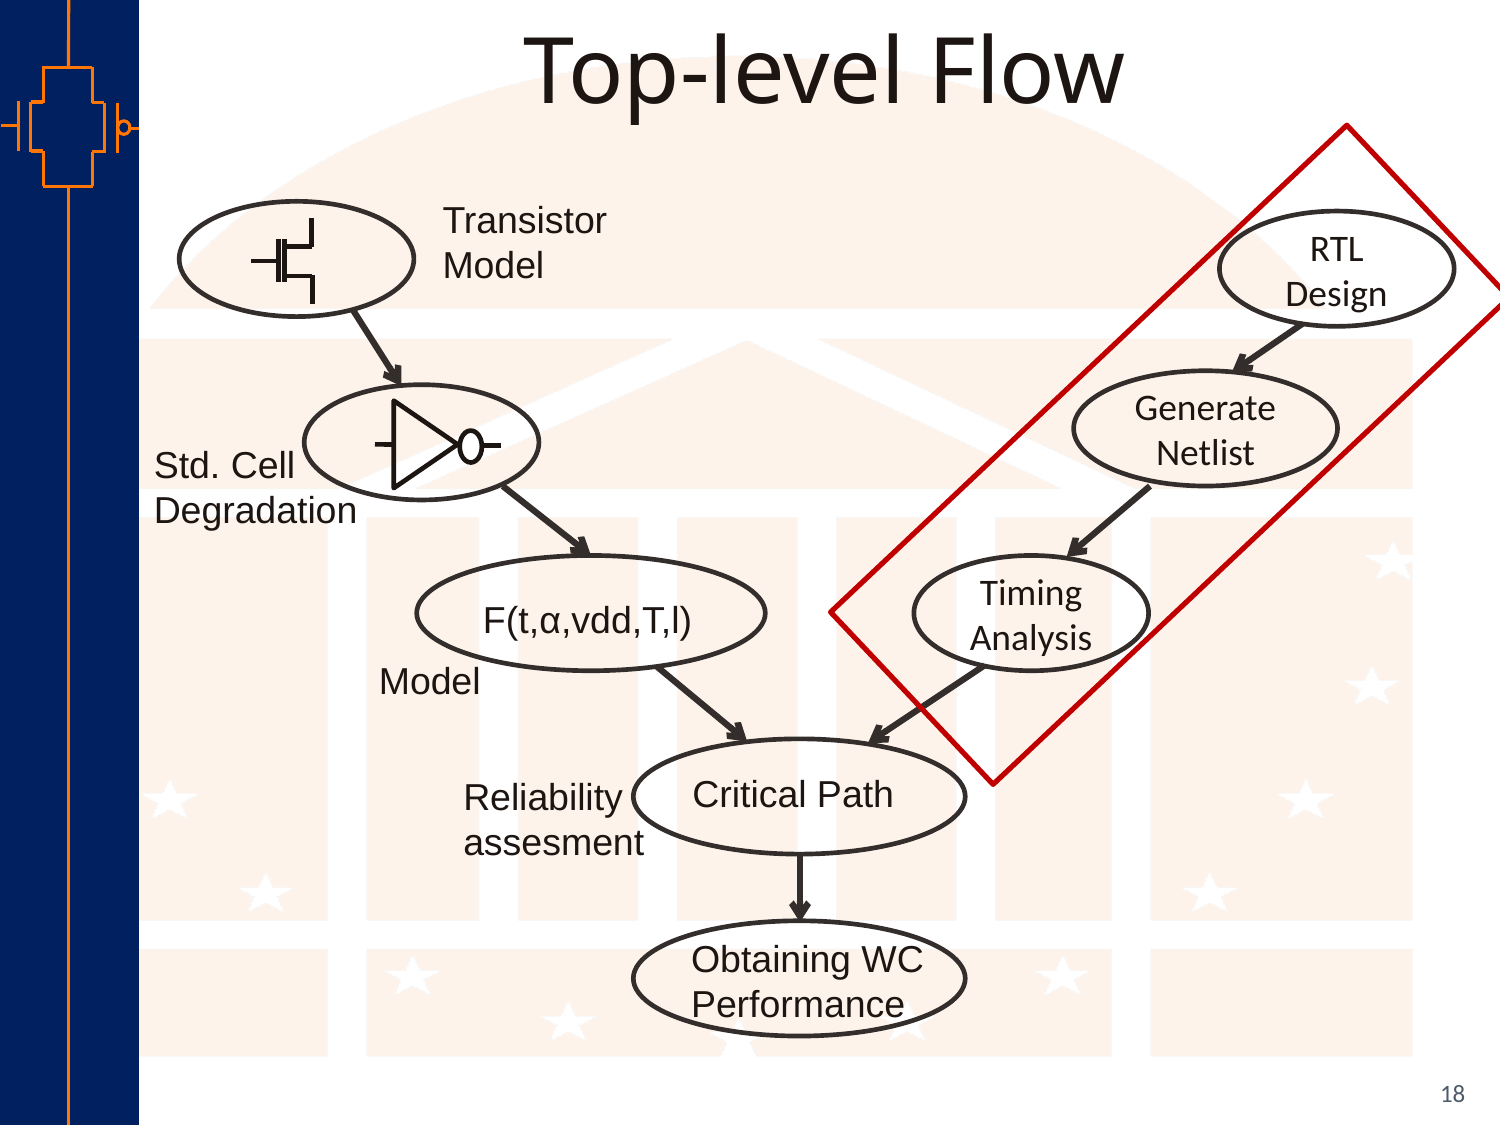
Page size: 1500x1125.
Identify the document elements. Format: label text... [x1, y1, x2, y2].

text_box [829, 124, 1500, 786]
text_box Transistor Model [427, 188, 639, 294]
text_box [717, 919, 795, 927]
text_box [632, 938, 676, 1019]
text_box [1231, 323, 1303, 373]
text_box Model [363, 649, 534, 710]
text_box [796, 919, 882, 927]
title Top-level Flow [149, 0, 1500, 130]
text_box [735, 1033, 863, 1038]
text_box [656, 666, 748, 742]
text_box [534, 649, 731, 673]
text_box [867, 664, 985, 744]
text_box [415, 554, 767, 649]
text_box [458, 429, 483, 464]
text_box [392, 399, 458, 490]
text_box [352, 309, 402, 387]
text_box F(t,α,vdd,T,l) [468, 588, 742, 649]
text_box Critical Path [677, 762, 916, 823]
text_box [251, 217, 313, 305]
text_box Reliability assesment [448, 765, 686, 870]
text_box [177, 200, 416, 318]
text_box [657, 737, 967, 856]
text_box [1066, 485, 1151, 558]
text_box Std. Cell Degradation [138, 433, 391, 538]
text_box [304, 383, 541, 502]
text_box Obtaining WC Performance [676, 927, 982, 1033]
slide_number 18 [1425, 1062, 1488, 1123]
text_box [502, 485, 592, 556]
